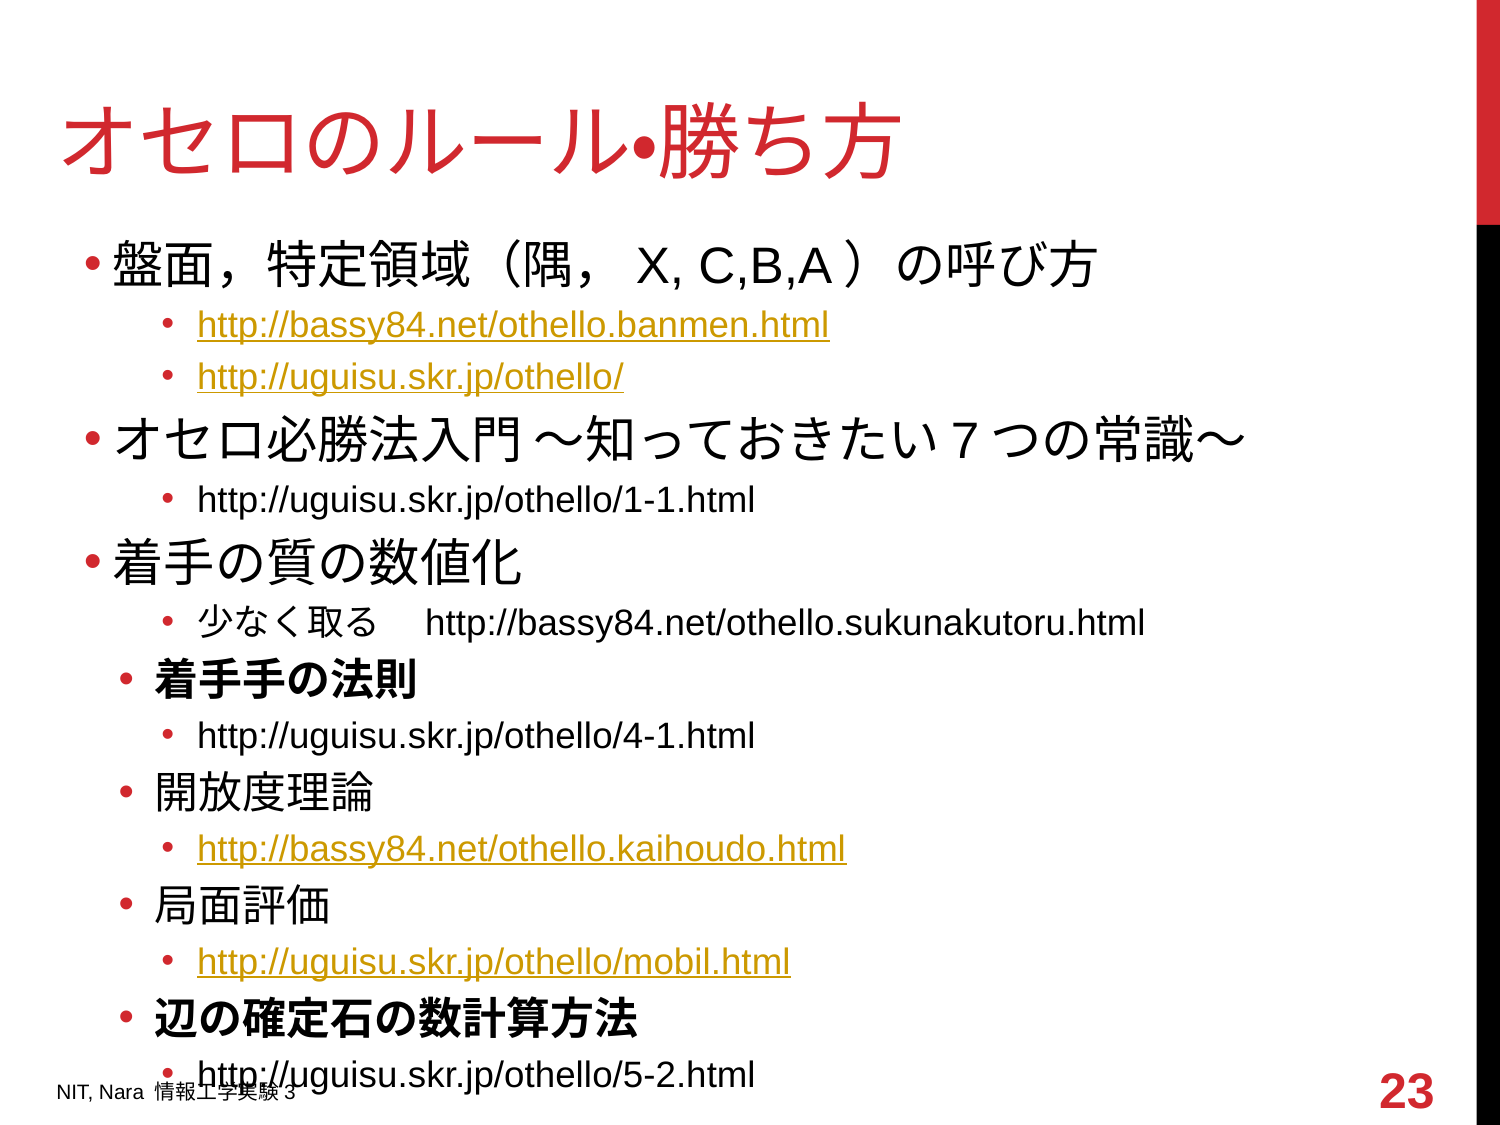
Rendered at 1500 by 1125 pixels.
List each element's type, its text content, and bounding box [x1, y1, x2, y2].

footer NIT, Nara 情報工学実験3 [41, 1071, 604, 1118]
list 盤面，特定領域（隅，X, C,B,A）の呼び方 http://bassy84.net/othello.banmen.html http://uguisu.skr.jp/othello/ オセロ必勝法入門 ～知っておきたい7つの常識～ http://uguisu.skr.jp/othello/1-1.html 着手の質の数値化 少なく取る http://bassy84.net/othello.sukunakutoru.html 着手手の法則 http://uguisu.skr.jp/othello/4-1.html 開放度理論 http://bassy84.net/othello.kaihoudo.html 局面評価 http://uguisu.skr.jp/othello/mobil.html 辺の確定石の数計算方法 http://uguisu.skr.jp/othello/5-2.html [41, 224, 1436, 1106]
slide_number 23 [1364, 1058, 1475, 1119]
title オセロのルール・勝ち方 [41, 25, 1436, 197]
